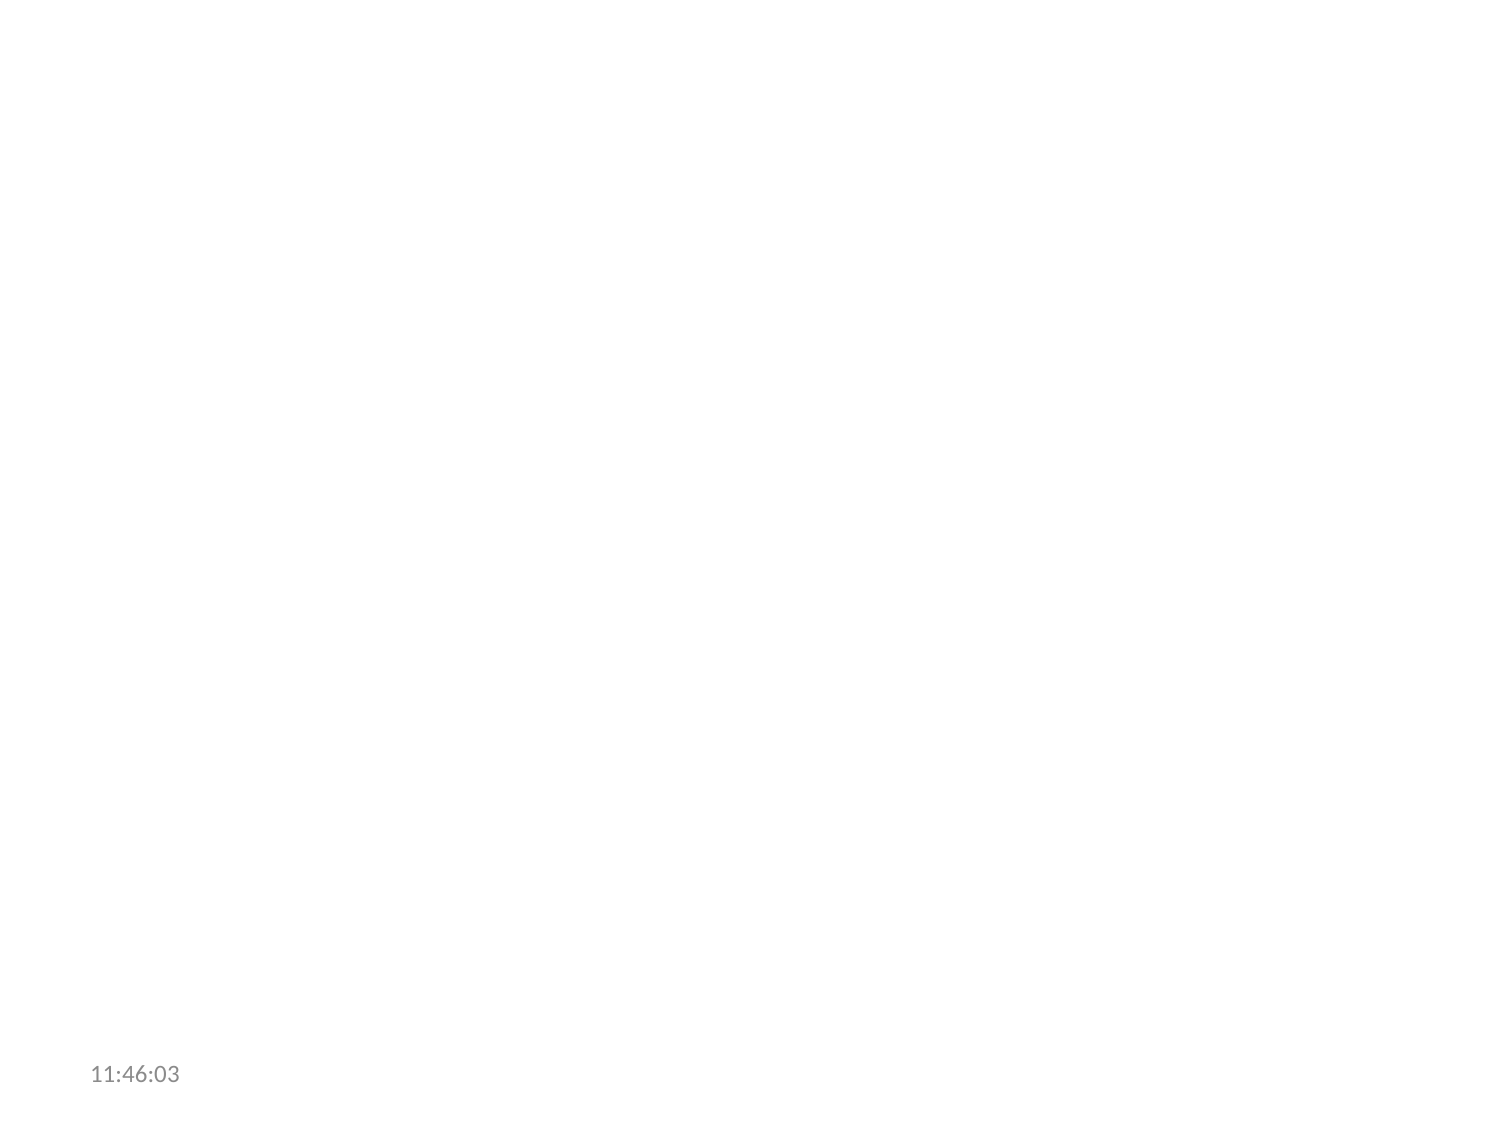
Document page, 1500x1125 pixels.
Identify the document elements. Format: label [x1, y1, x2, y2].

slide_number [75, 1042, 425, 1103]
